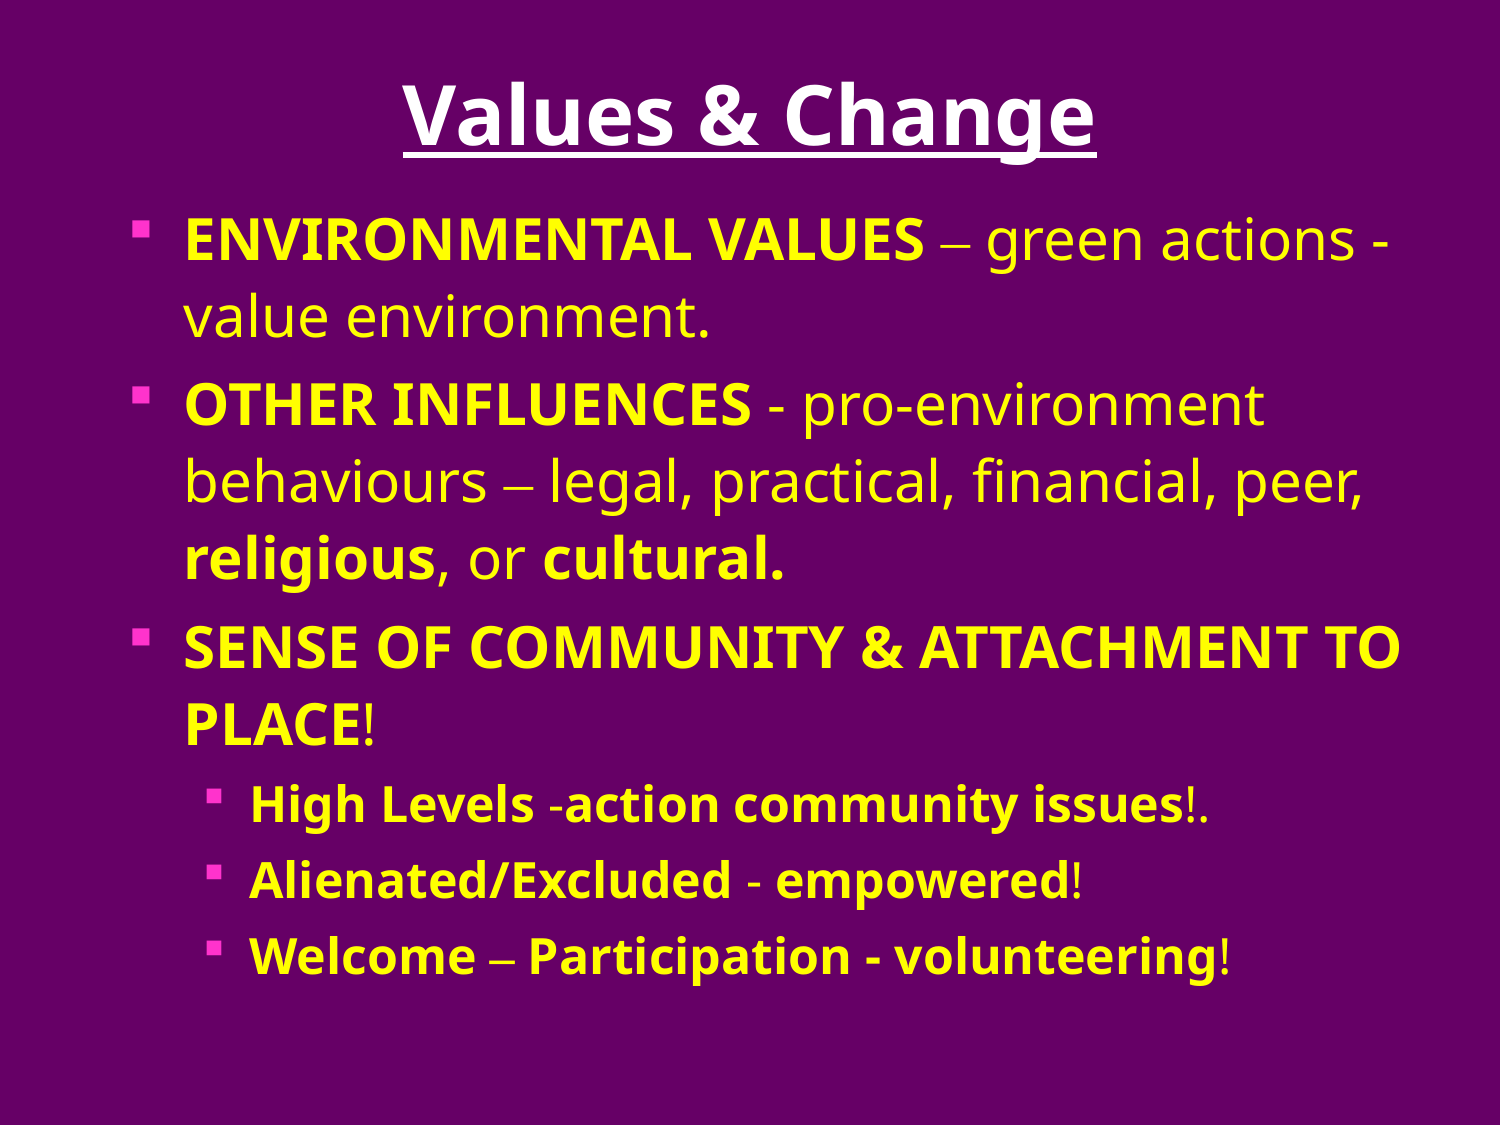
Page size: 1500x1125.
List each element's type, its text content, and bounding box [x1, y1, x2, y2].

list ENVIRONMENTAL VALUES – green actions -value environment. OTHER INFLUENCES - pro-environment behaviours – legal, practical, financial, peer, religious, or cultural. SENSE OF COMMUNITY & ATTACHMENT TO PLACE! High Levels -action community issues!. Alienated/Excluded - empowered! Welcome – Participation - volunteering! [112, 187, 1438, 1076]
title Values & Change [112, 62, 1388, 163]
